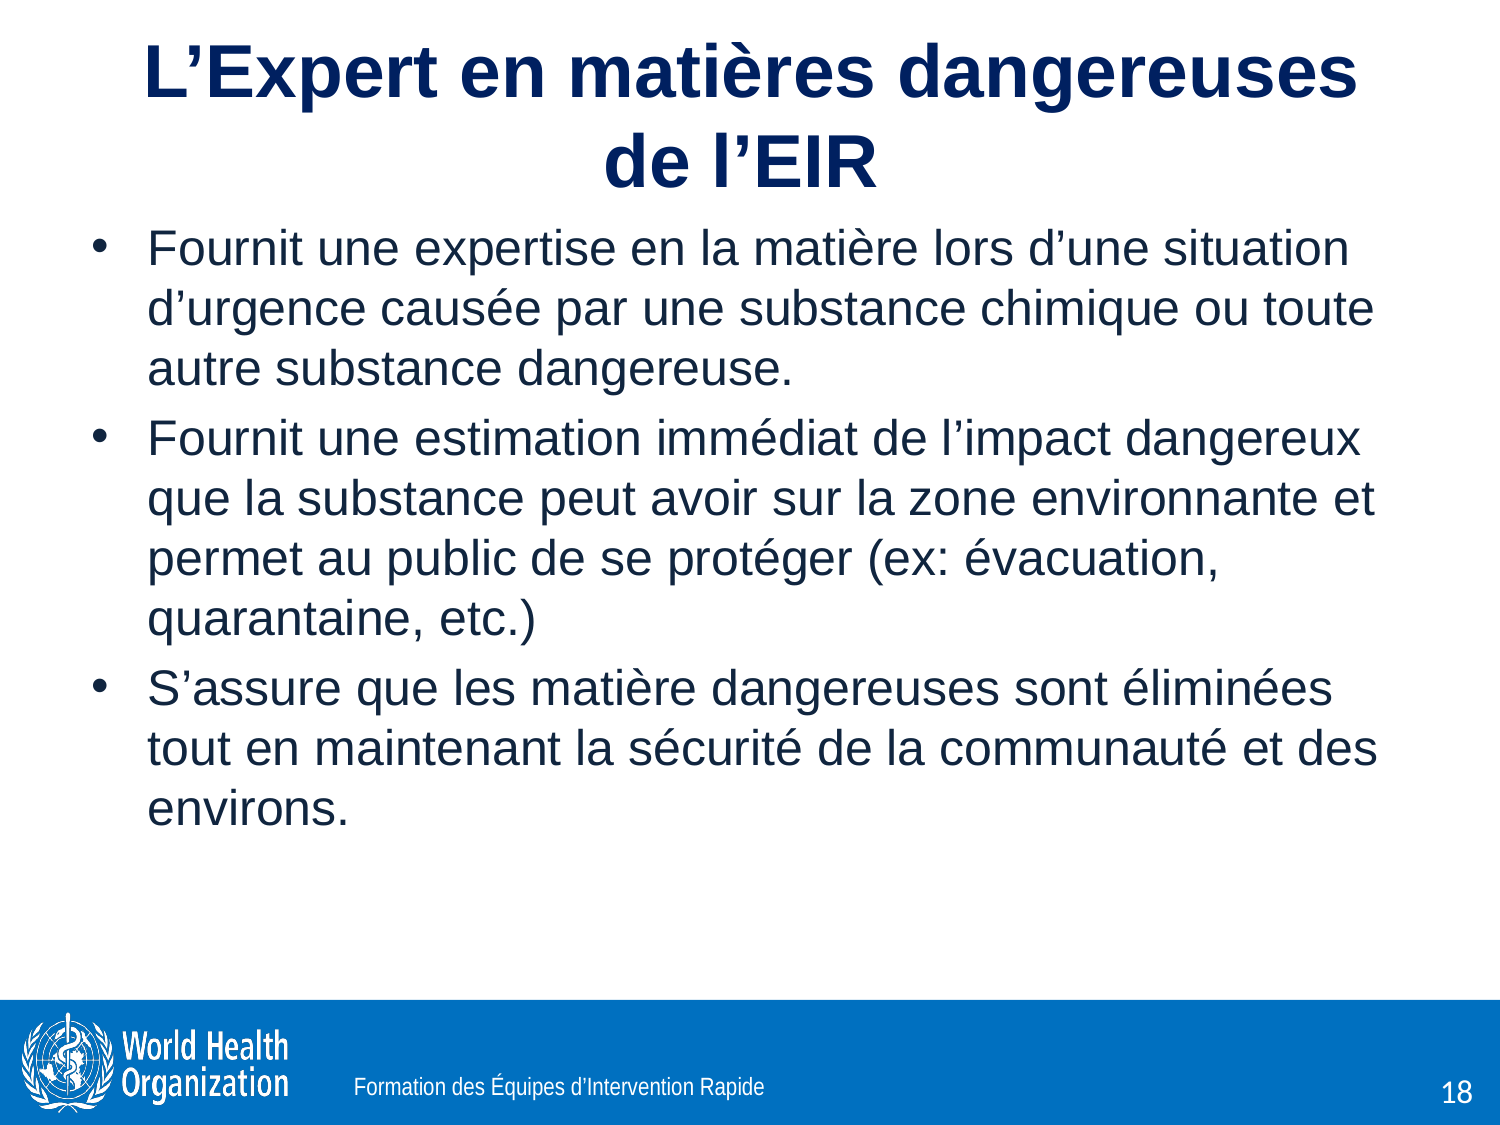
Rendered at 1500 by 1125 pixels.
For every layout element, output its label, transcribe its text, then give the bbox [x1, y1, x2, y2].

list Fournit une expertise en la matière lors d’une situation d’urgence causée par une substance chimique ou toute autre substance dangereuse. Fournit une estimation immédiat de l’impact dangereux que la substance peut avoir sur la zone environnante et permet au public de se protéger (ex: évacuation, quarantaine, etc.) S’assure que les matière dangereuses sont éliminées tout en maintenant la sécurité de la communauté et des environs. [76, 208, 1427, 951]
picture [21, 1012, 288, 1113]
title L’Expert en matières dangereuses de l’EIR [76, 19, 1427, 207]
